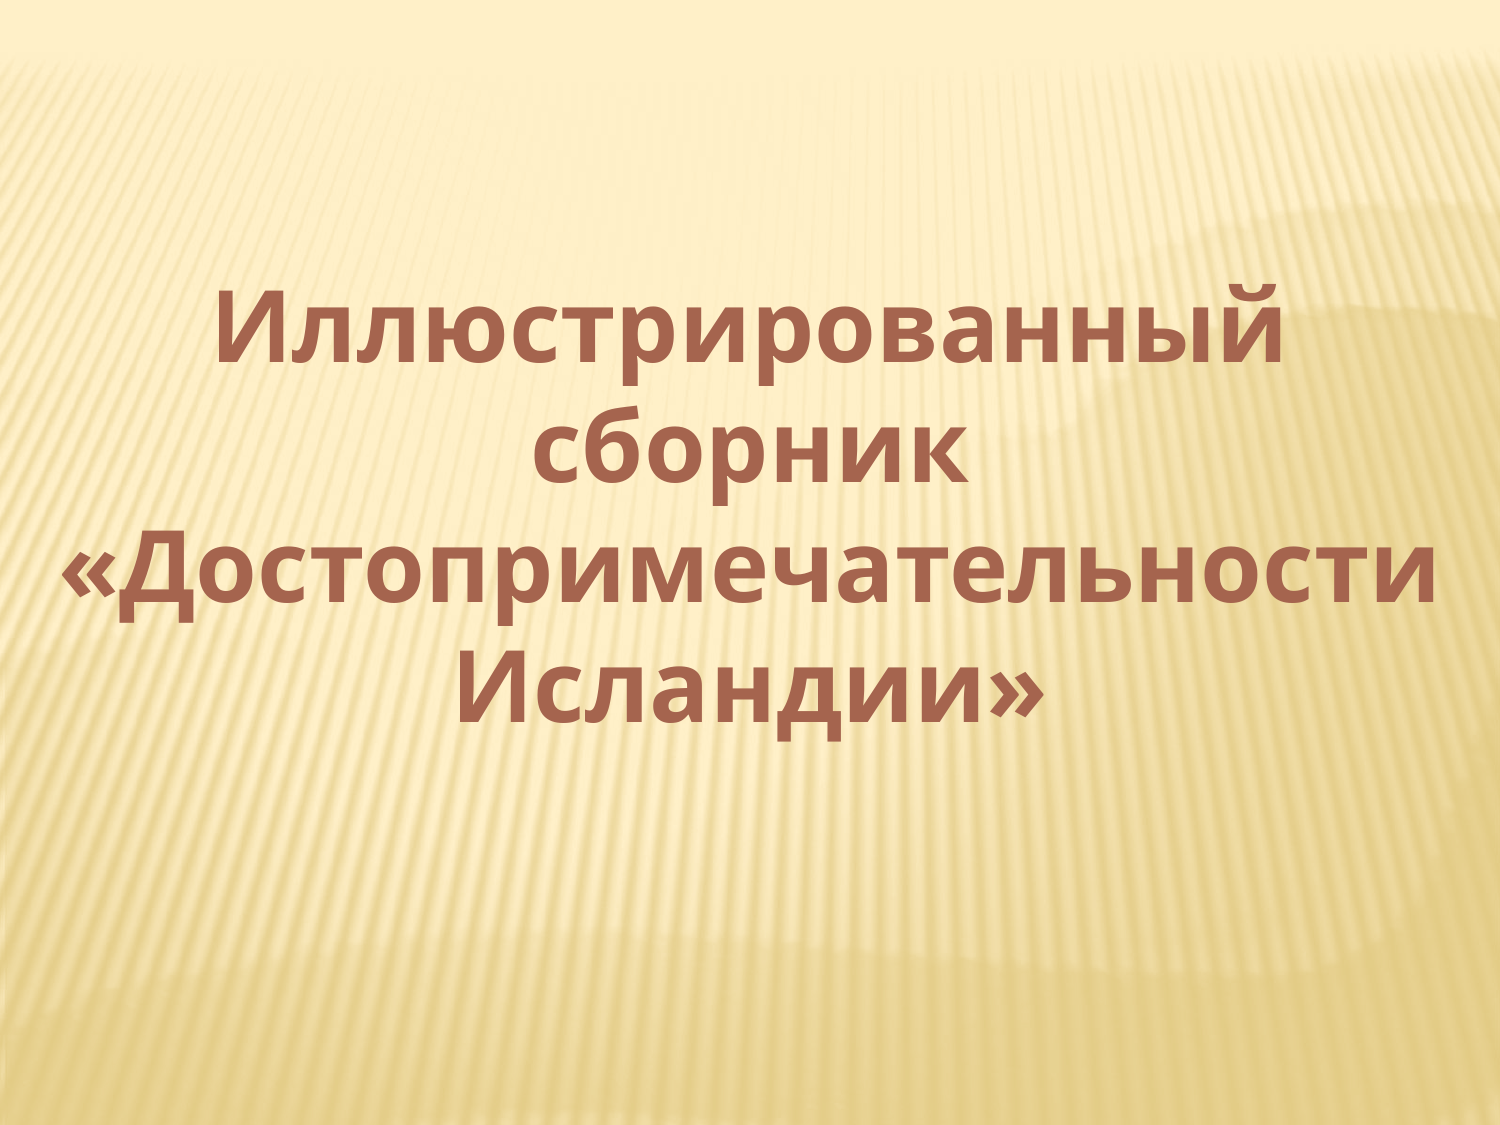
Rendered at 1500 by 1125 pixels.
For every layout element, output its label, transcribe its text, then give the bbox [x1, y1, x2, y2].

text_box Иллюстрированный сборник «Достопримечательности Исландии» [41, 255, 1459, 750]
